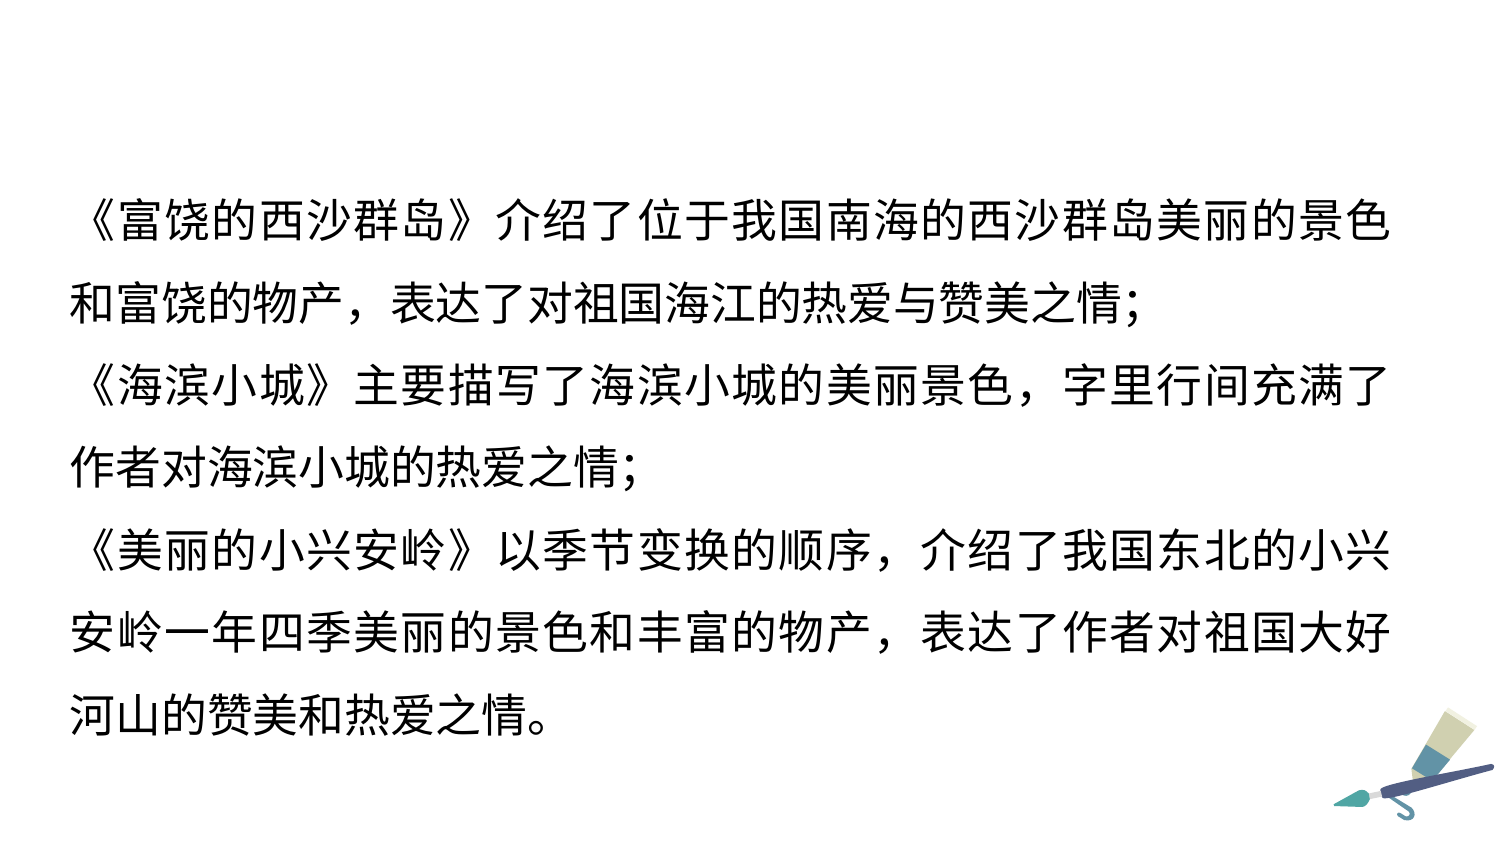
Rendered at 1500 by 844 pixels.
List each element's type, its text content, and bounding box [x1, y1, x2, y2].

text_box 《富饶的西沙群岛》介绍了位于我国南海的西沙群岛美丽的景色和富饶的物产，表达了对祖国海江的热爱与赞美之情； 《海滨小城》主要描写了海滨小城的美丽景色，字里行间充满了作者对海滨小城的热爱之情； 《美丽的小兴安岭》以季节变换的顺序，介绍了我国东北的小兴安岭一年四季美丽的景色和丰富的物产，表达了作者对祖国大好河山的赞美和热爱之情。 [9, 156, 1408, 749]
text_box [1358, 708, 1481, 844]
